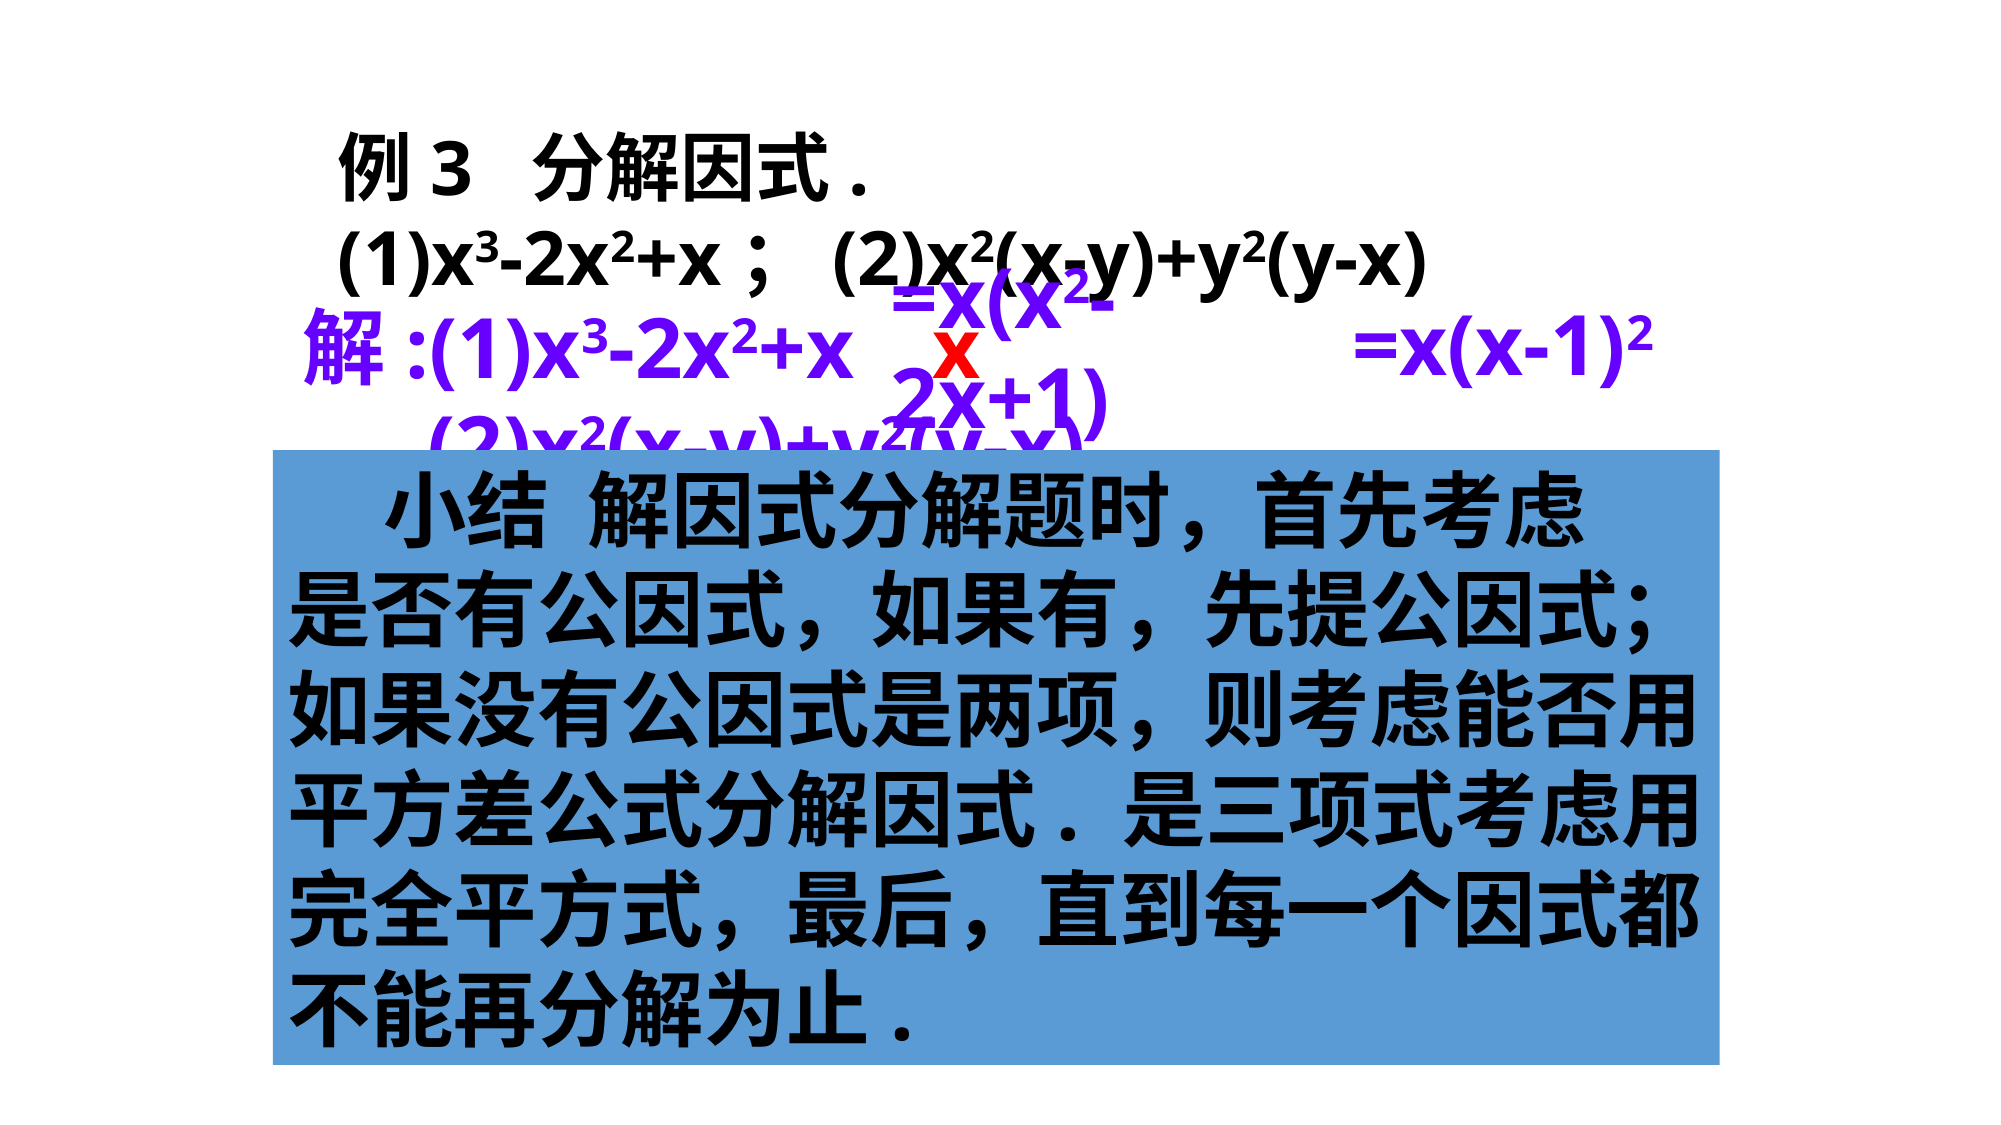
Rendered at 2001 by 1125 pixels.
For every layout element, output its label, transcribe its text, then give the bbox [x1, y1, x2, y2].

text_box 解:(1)x3-2x2+x [287, 287, 875, 403]
text_box 小结 解因式分解题时，首先考虑 是否有公因式，如果有，先提公因式； 如果没有公因式是两项，则考虑能否用 平方差公式分解因式. 是三项式考虑用 完全平方式，最后，直到每一个因式都 不能再分解为止. [272, 450, 1720, 1065]
text_box x [917, 287, 1000, 403]
text_box =x(x2-2x+1) [875, 237, 1338, 450]
text_box 例3 分解因式. (1)x3-2x2+x；(2)x2(x-y)+y2(y-x) [322, 112, 1443, 287]
text_box =x(x-1)2 [1337, 285, 1725, 400]
text_box (2)x2(x-y)+y2(y-x) [412, 385, 1163, 450]
